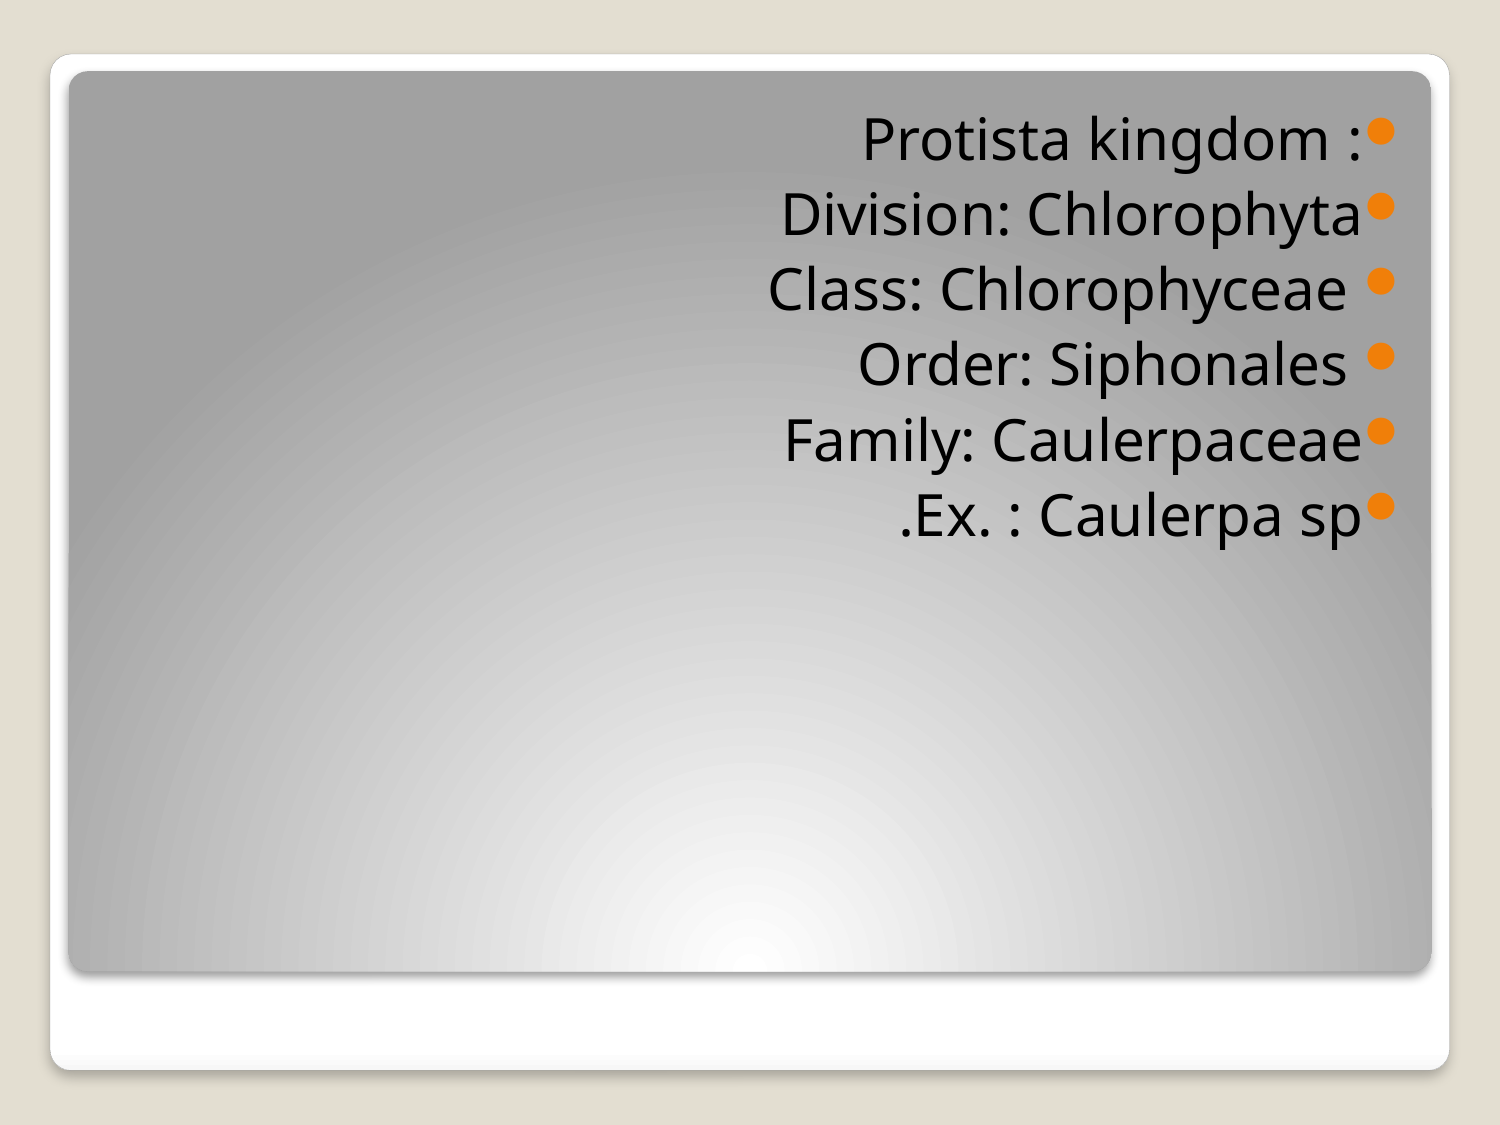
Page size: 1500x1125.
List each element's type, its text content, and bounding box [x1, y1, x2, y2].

list : Protista kingdom Division: Chlorophyta Class: Chlorophyceae Order: Siphonales Family: Caulerpaceae Ex. : Caulerpa sp. [82, 86, 1425, 774]
